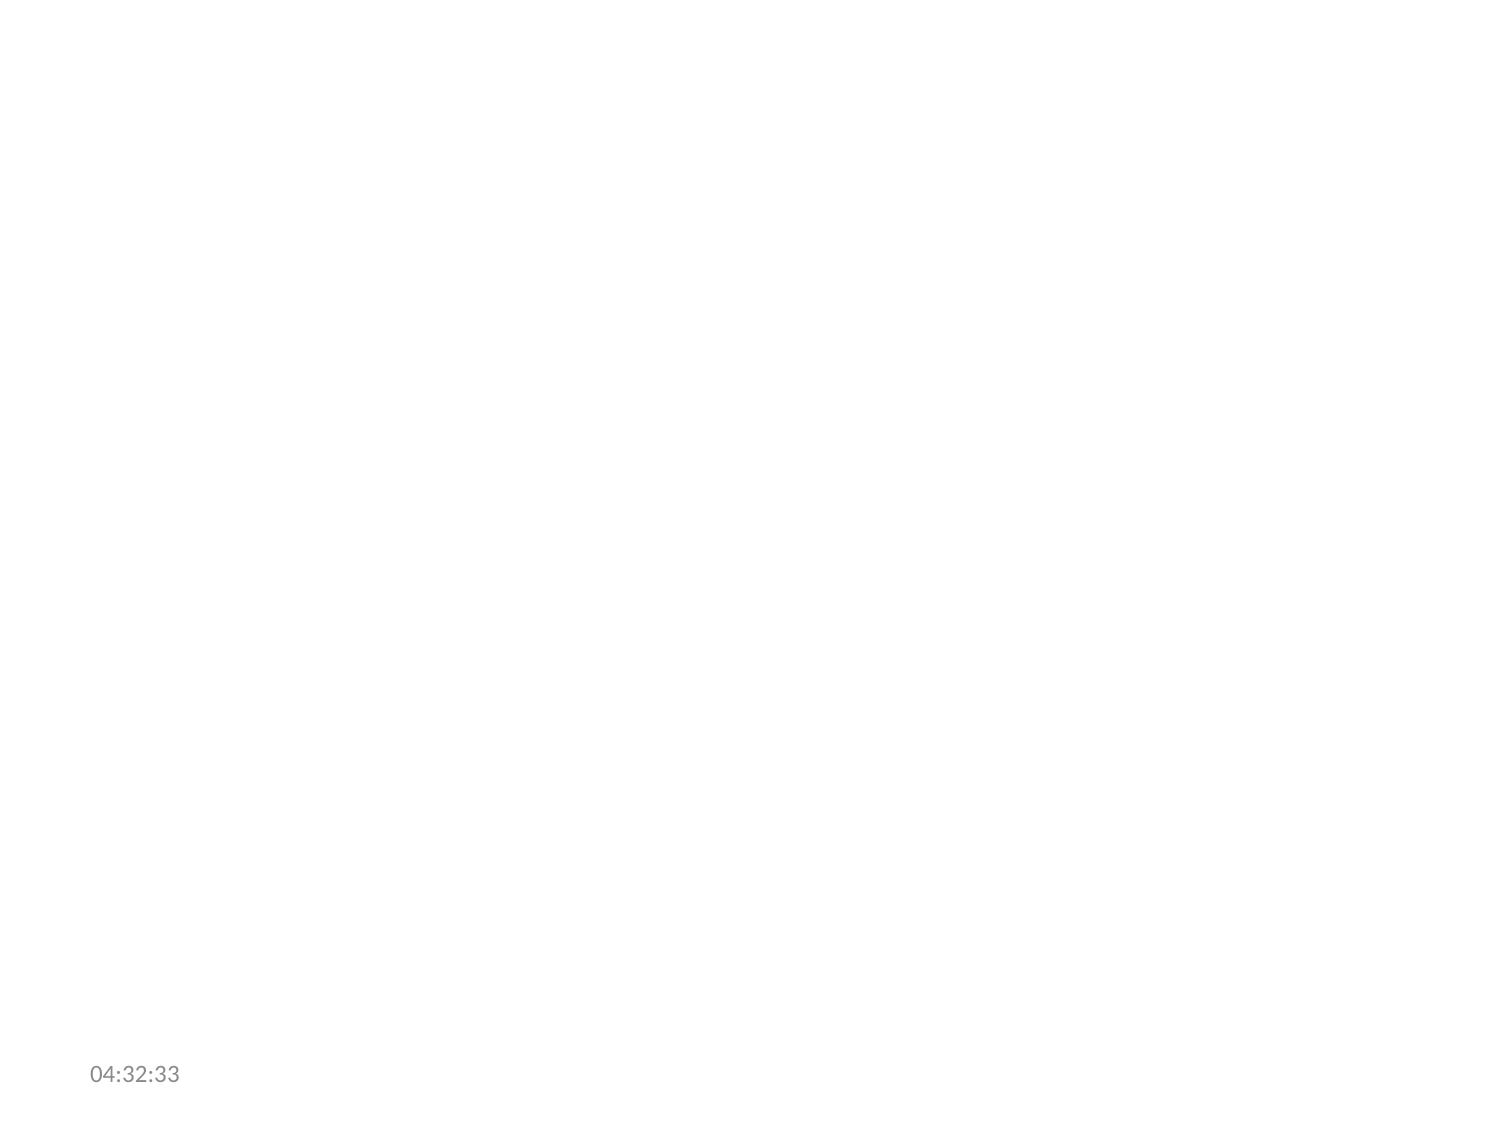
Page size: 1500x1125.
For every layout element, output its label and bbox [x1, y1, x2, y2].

slide_number [75, 1042, 425, 1103]
